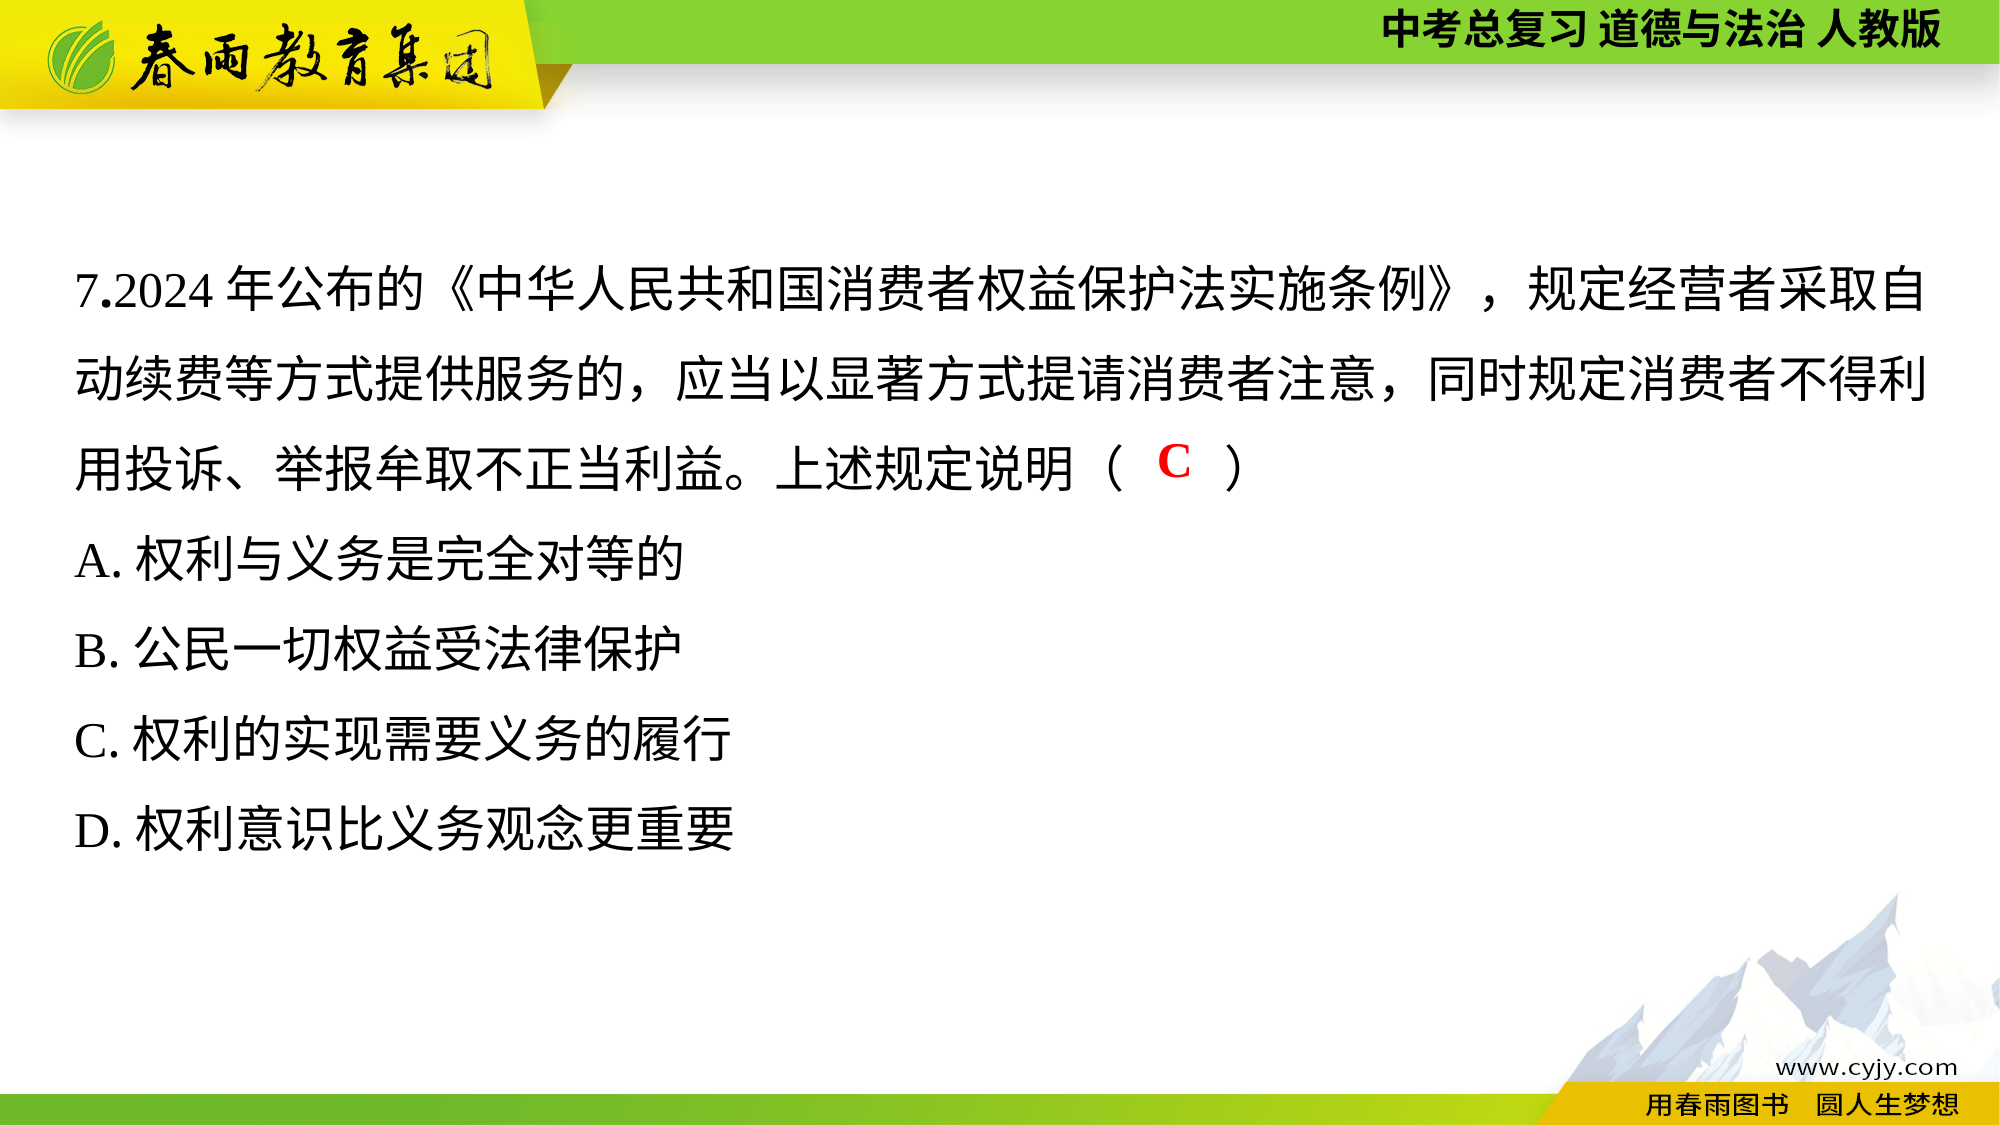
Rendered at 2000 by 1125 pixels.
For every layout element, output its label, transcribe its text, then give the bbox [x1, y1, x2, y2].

list 7.2024年公布的《中华人民共和国消费者权益保护法实施条例》，规定经营者采取自动续费等方式提供服务的，应当以显著方式提请消费者注意，同时规定消费者不得利用投诉、举报牟取不正当利益。上述规定说明（ ） A.权利与义务是完全对等的 B.公民一切权益受法律保护 C.权利的实现需要义务的履行 D.权利意识比义务观念更重要 [59, 219, 1944, 860]
picture [0, 0, 2000, 1125]
text_box C [1142, 420, 1208, 496]
